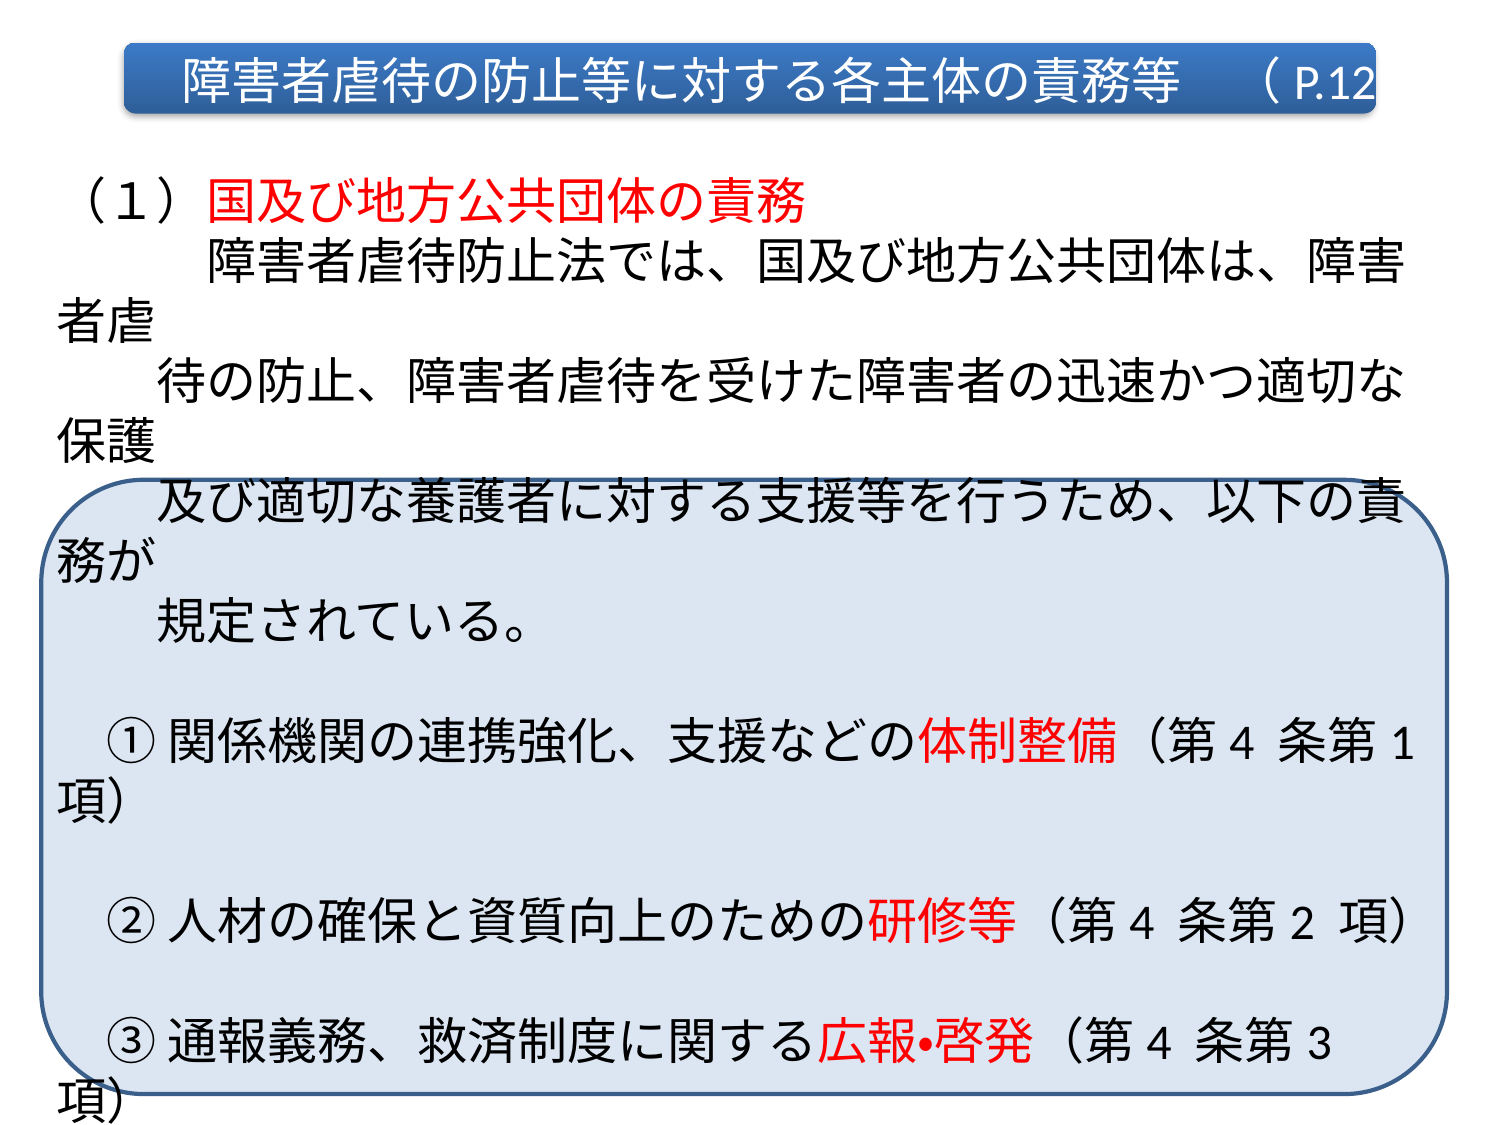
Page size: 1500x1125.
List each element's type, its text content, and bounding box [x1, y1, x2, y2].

text_box ３ 障害者虐待の防止等に対する各主体の責務等 （P.12） （１）国及び地方公共団体の責務 障害者虐待防止法では、国及び地方公共団体は、障害者虐 待の防止、障害者虐待を受けた障害者の迅速かつ適切な保護 及び適切な養護者に対する支援等を行うため、以下の責務が 規定されている。 ① 関係機関の連携強化、支援などの体制整備（第4 条第1 項） ② 人材の確保と資質向上のための研修等（第4 条第2 項） ③ 通報義務、救済制度に関する広報・啓発（第4 条第3 項） ④ 障害者虐待の防止等に関する調査研究（第42 条） ⑤ 成年後見制度の利用の促進（第44 条） [41, 42, 1468, 1125]
